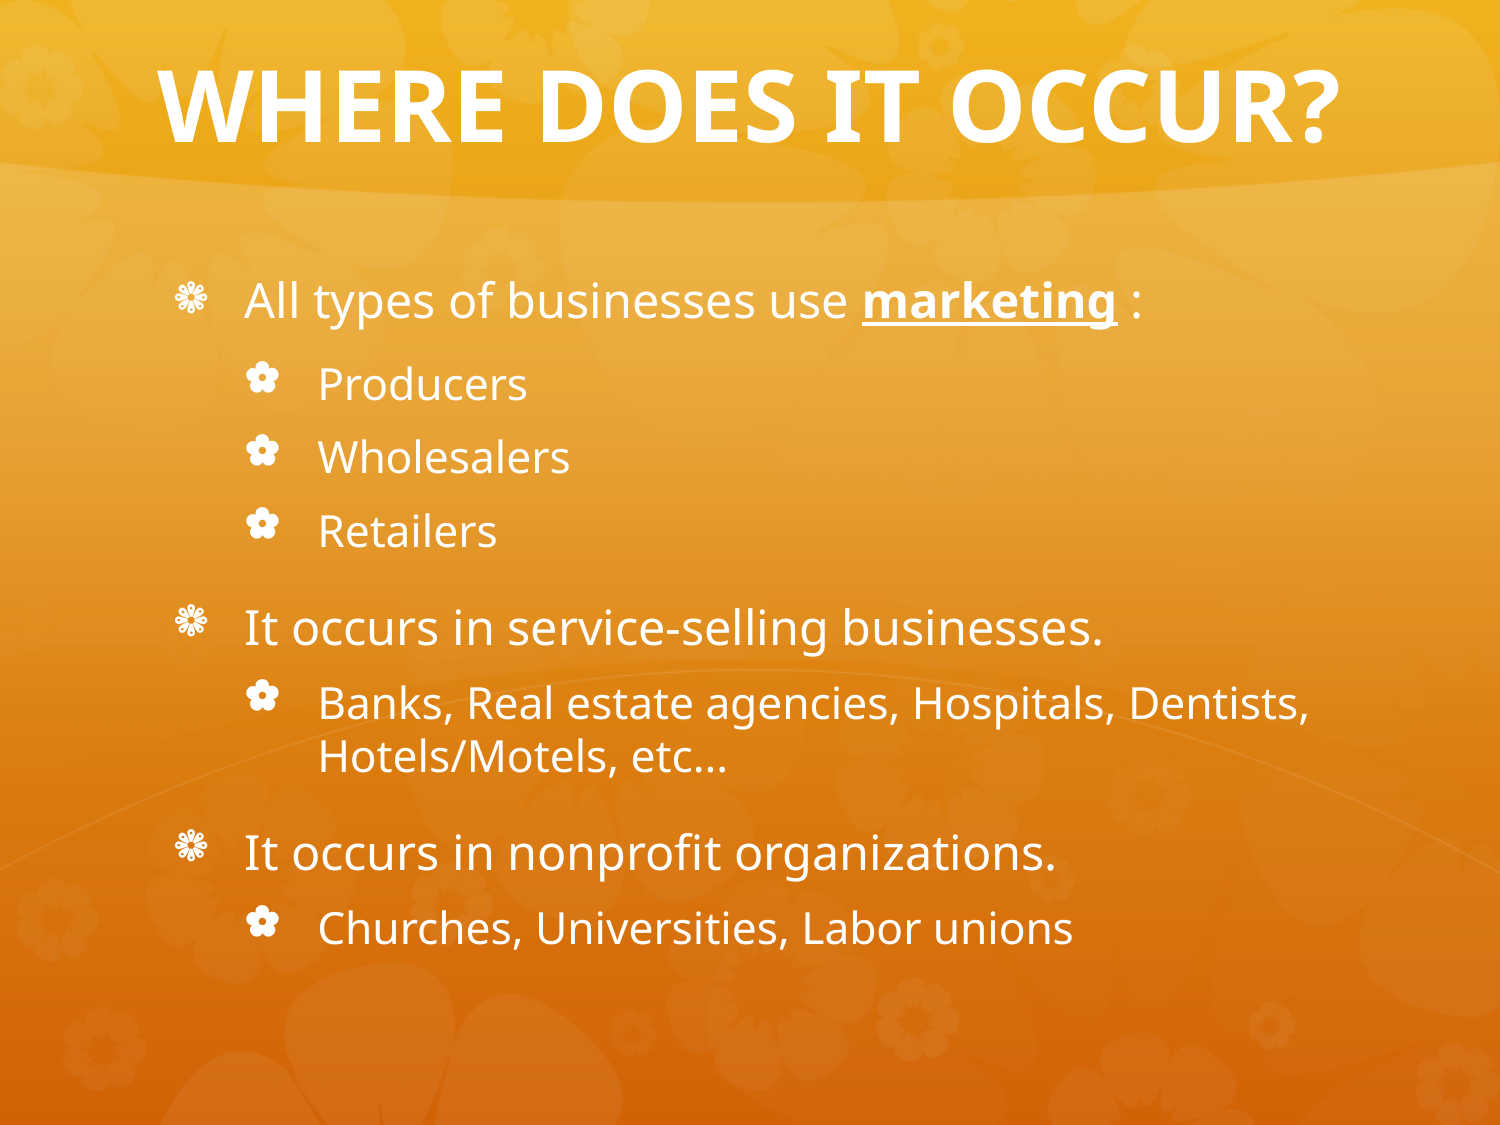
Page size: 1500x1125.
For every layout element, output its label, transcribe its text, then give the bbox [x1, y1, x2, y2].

title WHERE DOES IT OCCUR? [127, 14, 1372, 203]
list All types of businesses use marketing : Producers Wholesalers Retailers It occurs in service-selling businesses. Banks, Real estate agencies, Hospitals, Dentists, Hotels/Motels, etc... It occurs in nonprofit organizations. Churches, Universities, Labor unions [156, 262, 1344, 967]
picture [0, 0, 1500, 1125]
